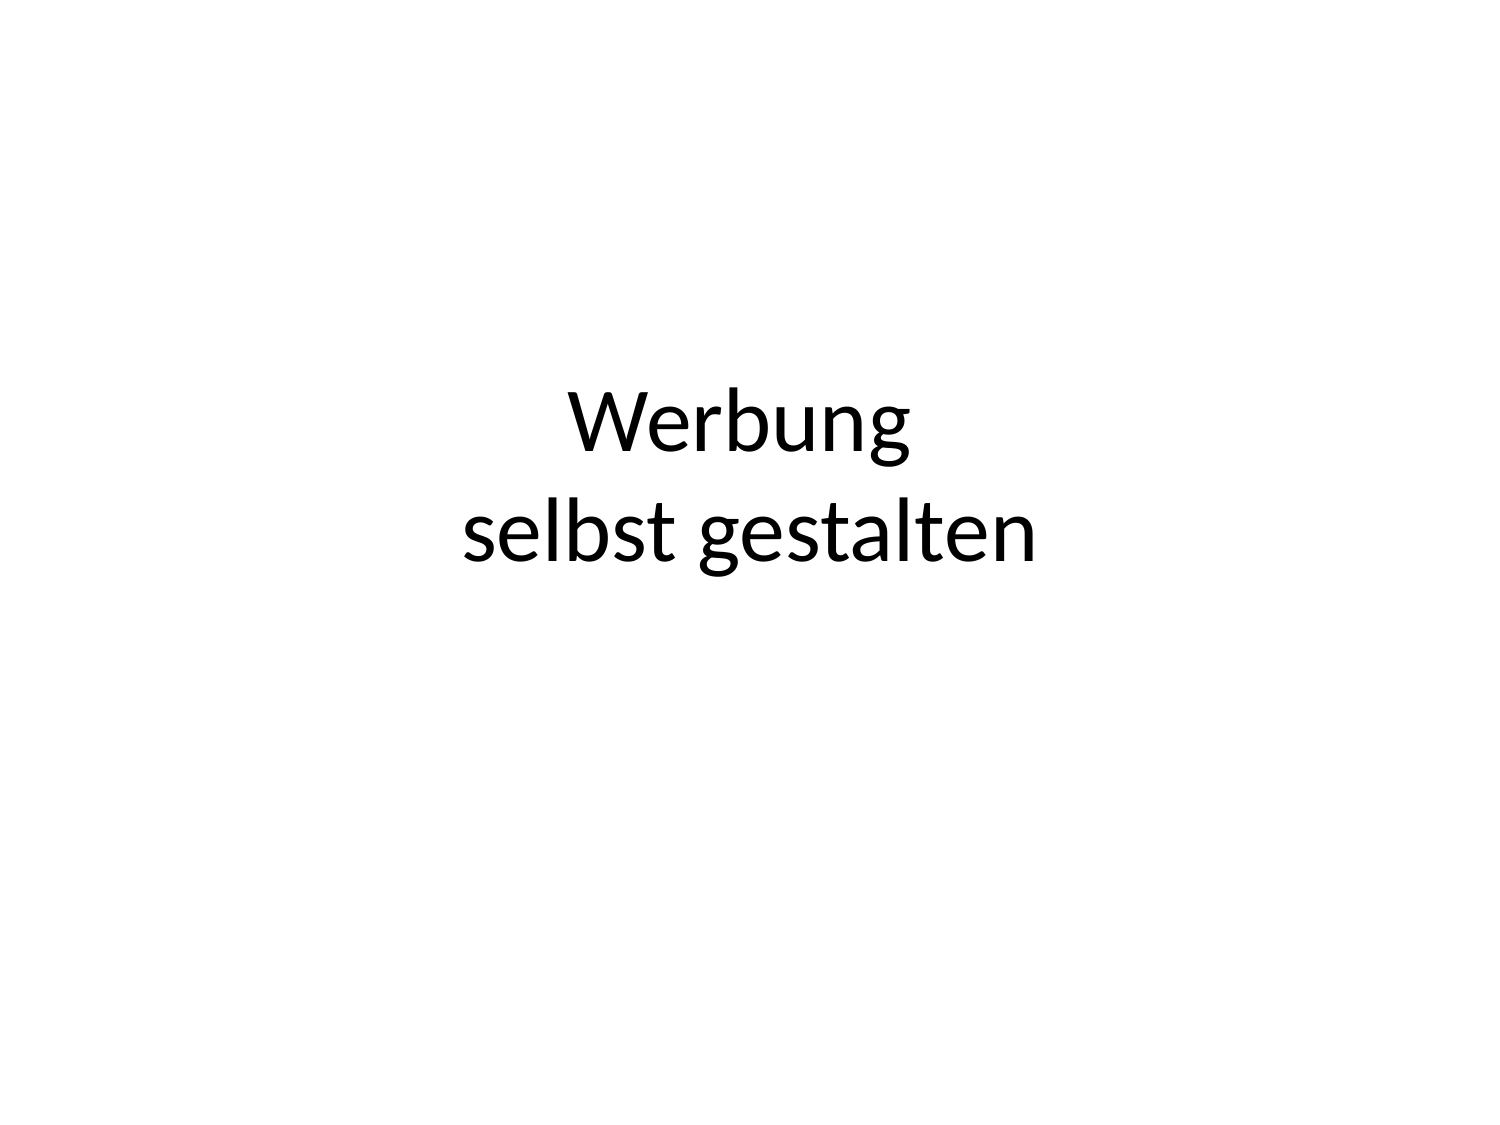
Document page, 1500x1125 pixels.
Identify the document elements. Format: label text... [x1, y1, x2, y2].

title Werbung selbst gestalten [112, 349, 1388, 591]
